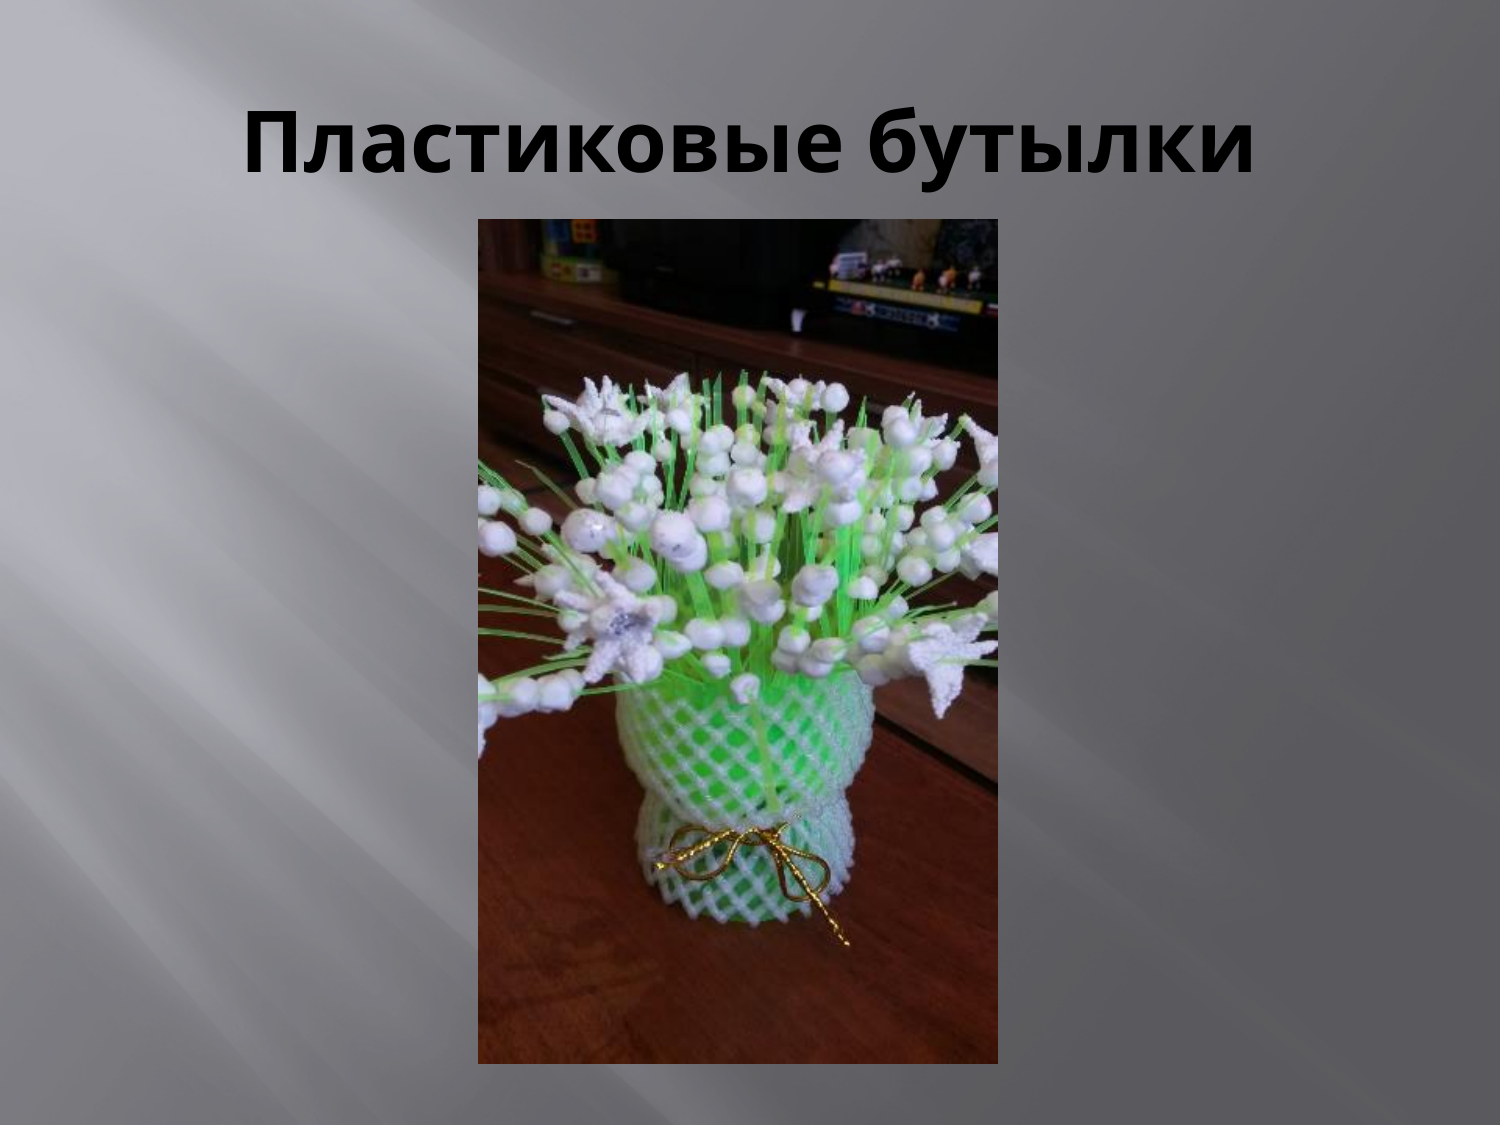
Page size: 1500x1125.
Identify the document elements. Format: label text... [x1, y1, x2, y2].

title Пластиковые бутылки [75, 45, 1425, 233]
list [478, 219, 999, 1064]
